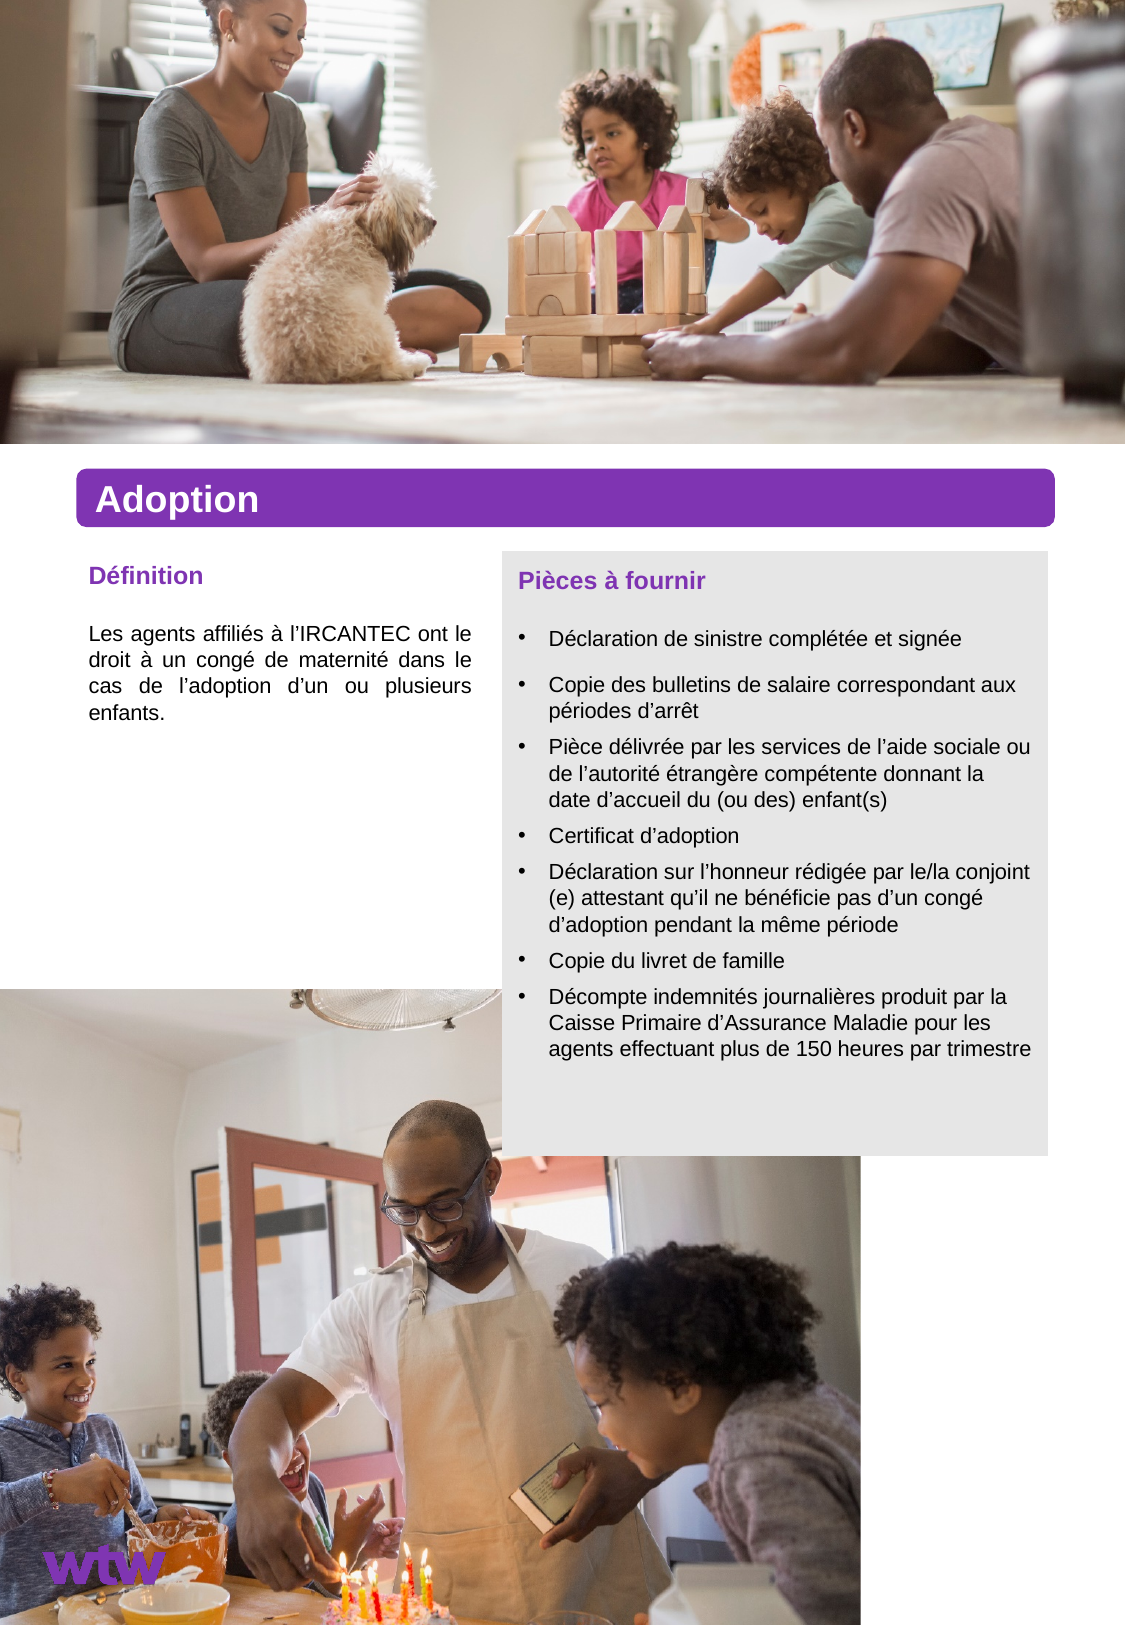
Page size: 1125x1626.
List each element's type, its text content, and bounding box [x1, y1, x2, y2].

picture [0, 0, 1125, 444]
text_box Définition Les agents affiliés à l’IRCANTEC ont le droit à un congé de maternité dans le cas de l’adoption d’un ou plusieurs enfants. [73, 552, 488, 732]
text_box Adoption [76, 468, 1055, 528]
text_box Pièces à fournir Déclaration de sinistre complétée et signée Copie des bulletins de salaire correspondant aux périodes d’arrêt Pièce délivrée par les services de l’aide sociale ou de l’autorité étrangère compétente donnant la date d’accueil du (ou des) enfant(s) Certificat d’adoption Déclaration sur l’honneur rédigée par le/la conjoint (e) attestant qu’il ne bénéficie pas d’un congé d’adoption pendant la même période Copie du livret de famille Décompte indemnités journalières produit par la Caisse Primaire d’Assurance Maladie pour les agents effectuant plus de 150 heures par trimestre [502, 551, 1048, 1156]
picture [0, 989, 861, 1625]
